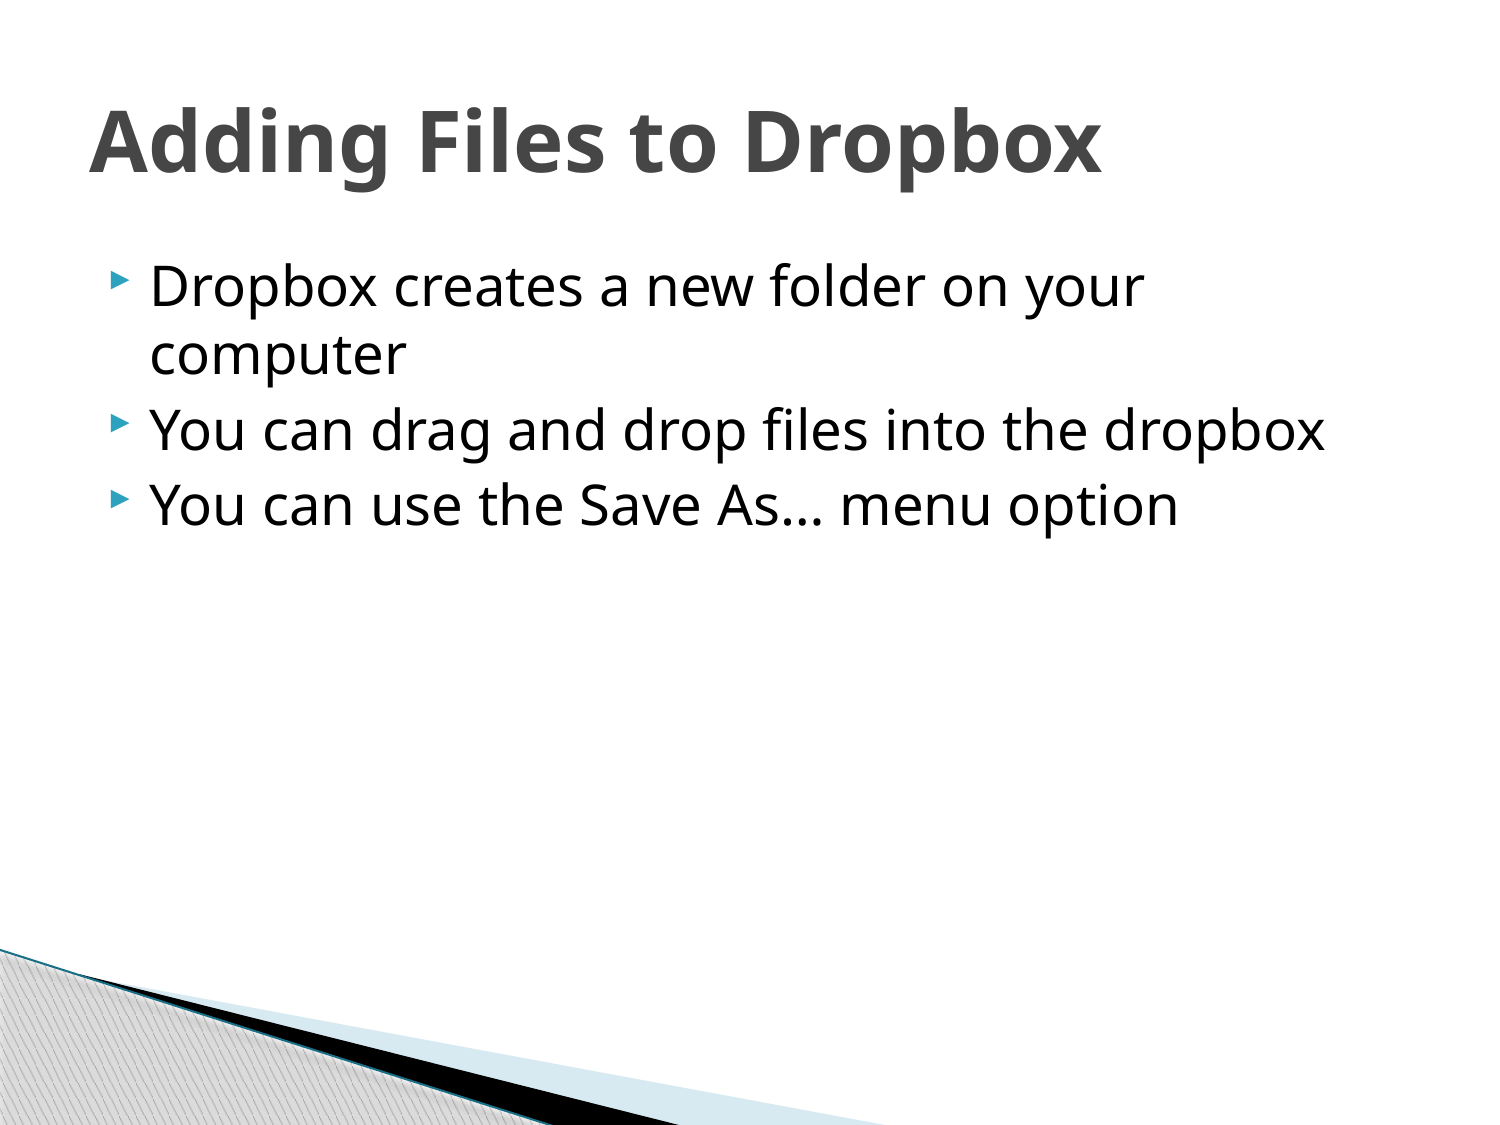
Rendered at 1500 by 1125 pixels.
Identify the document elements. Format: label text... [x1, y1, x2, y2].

list Dropbox creates a new folder on your computer You can drag and drop files into the dropbox You can use the Save As… menu option [75, 243, 1425, 986]
title Adding Files to Dropbox [75, 45, 1425, 233]
